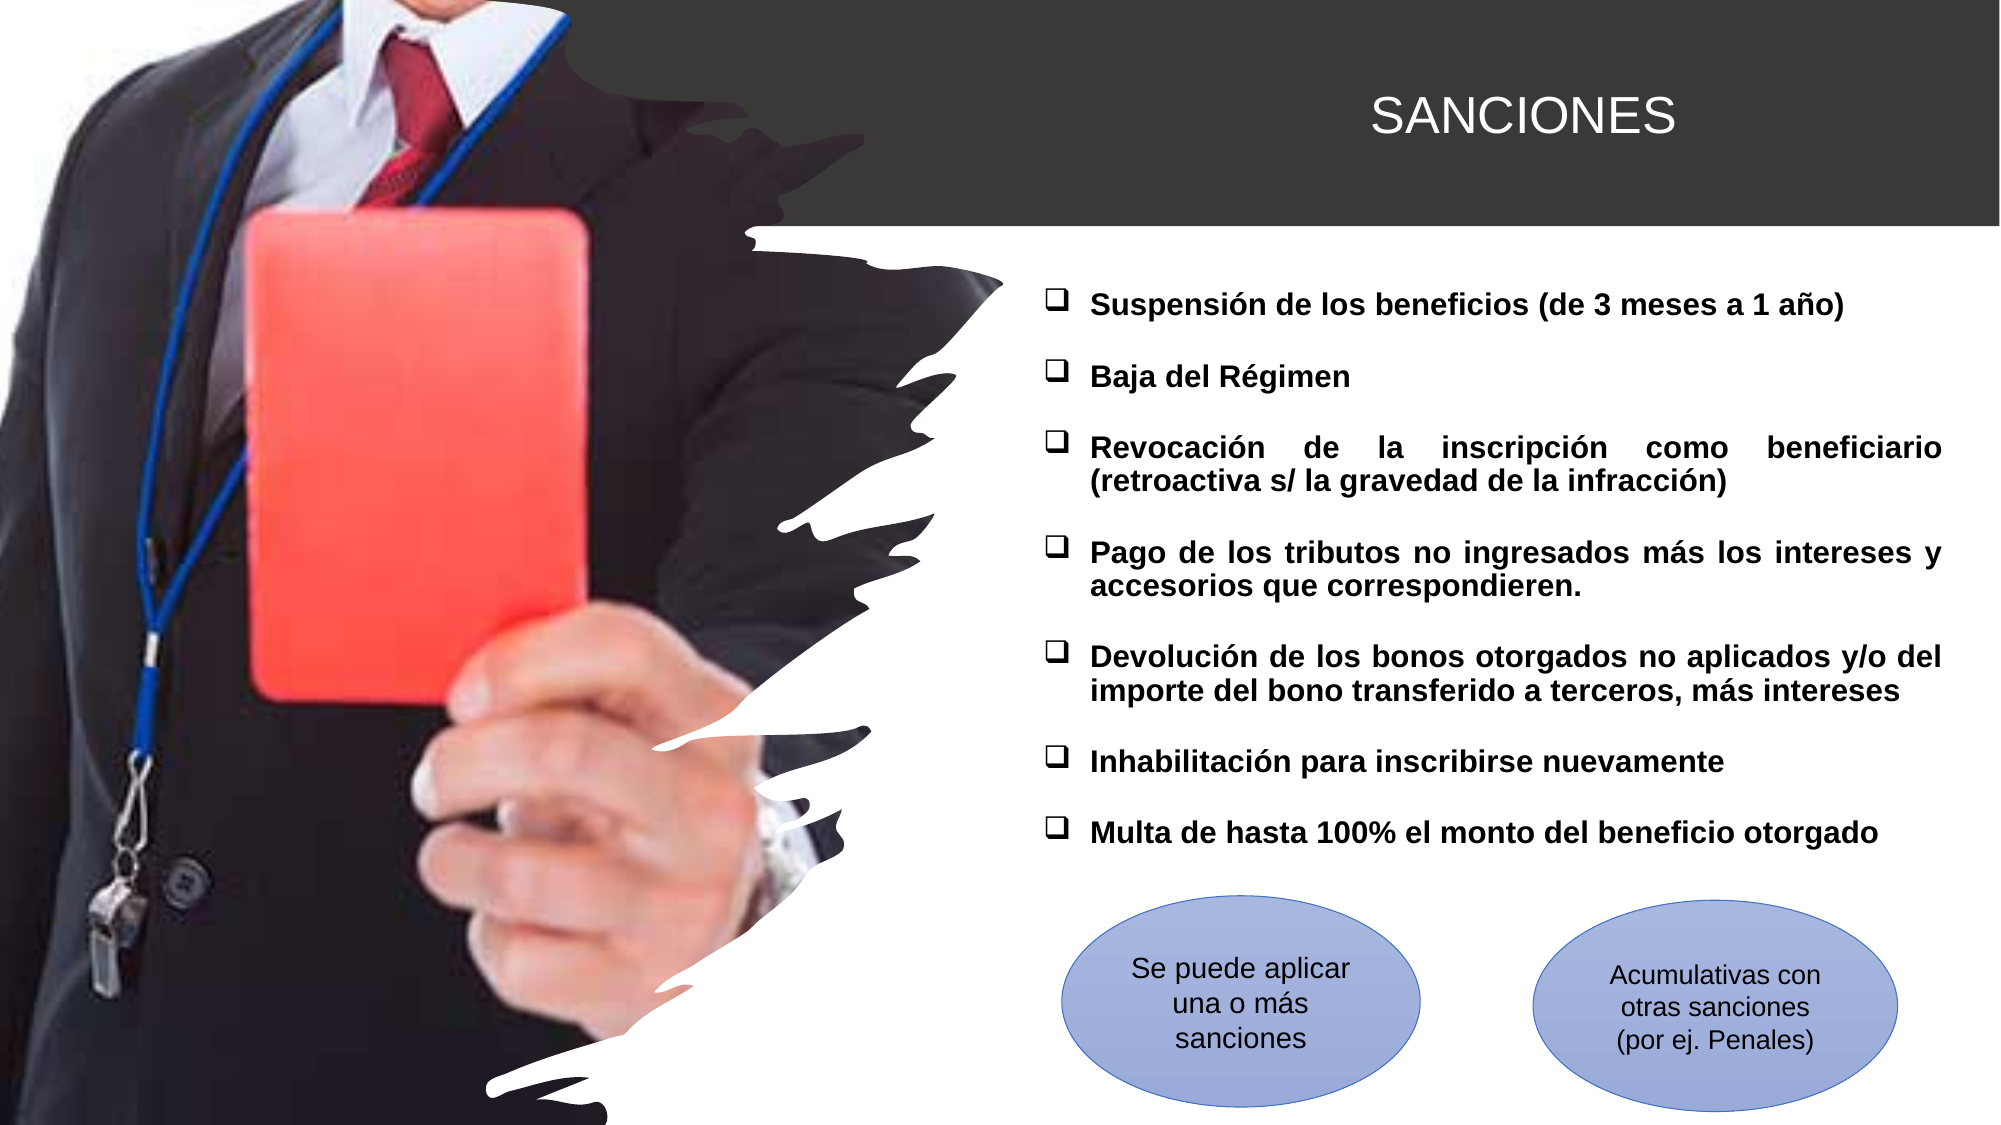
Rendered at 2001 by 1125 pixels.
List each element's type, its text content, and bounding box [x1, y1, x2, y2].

text_box Suspensión de los beneficios (de 3 meses a 1 año) Baja del Régimen Revocación de la inscripción como beneficiario (retroactiva s/ la gravedad de la infracción) Pago de los tributos no ingresados más los intereses y accesorios que correspondieren. Devolución de los bonos otorgados no aplicados y/o del importe del bono transferido a terceros, más intereses Inhabilitación para inscribirse nuevamente Multa de hasta 100% el monto del beneficio otorgado [1004, 244, 1959, 1060]
text_box SANCIONES [1004, 0, 2000, 227]
text_box [1004, 227, 2000, 1125]
picture [0, 0, 1004, 1125]
text_box Acumulativas con otras sanciones (por ej. Penales) [1532, 899, 1899, 1113]
text_box Se puede aplicar una o más sanciones [1061, 895, 1421, 1108]
